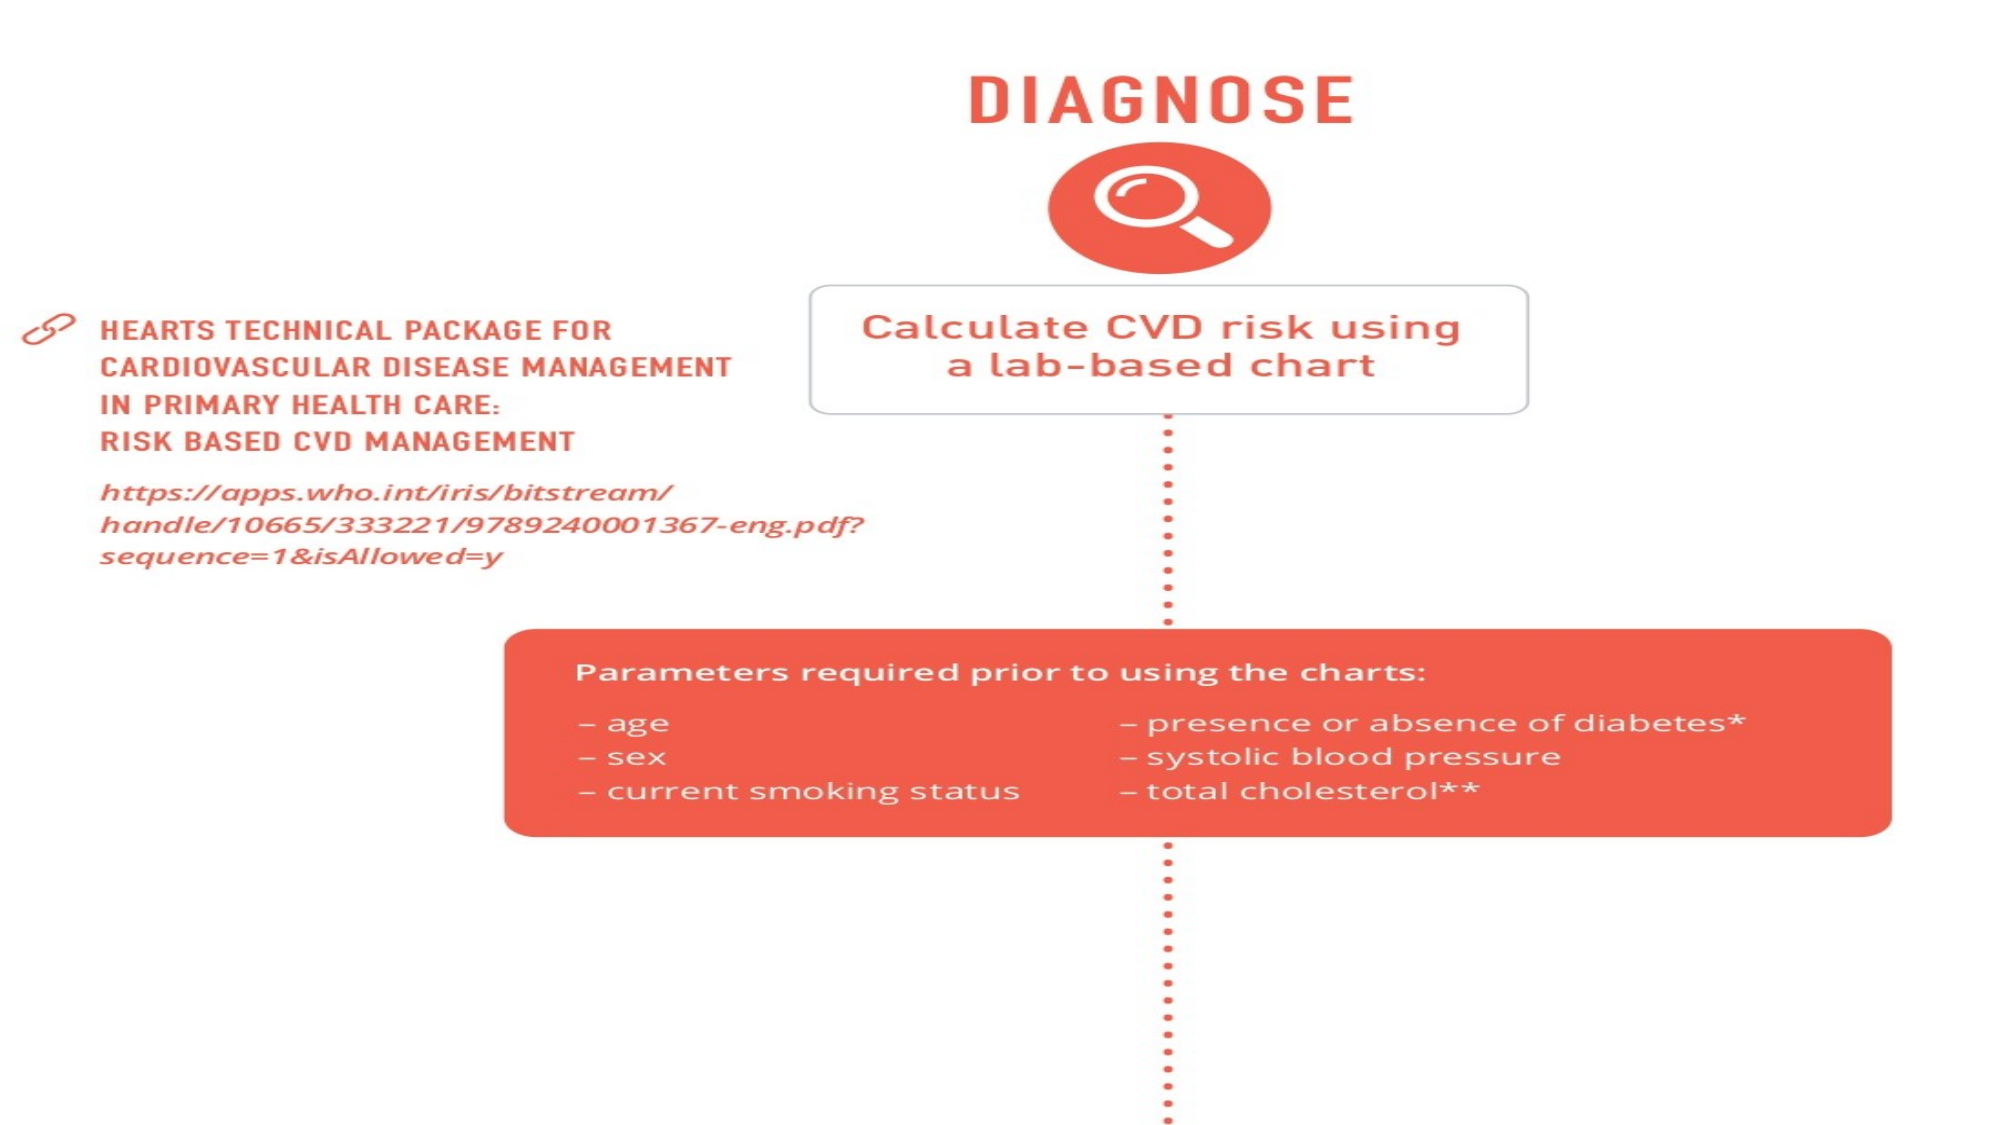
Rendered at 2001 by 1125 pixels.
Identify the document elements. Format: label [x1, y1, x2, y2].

list [0, 0, 2000, 1125]
